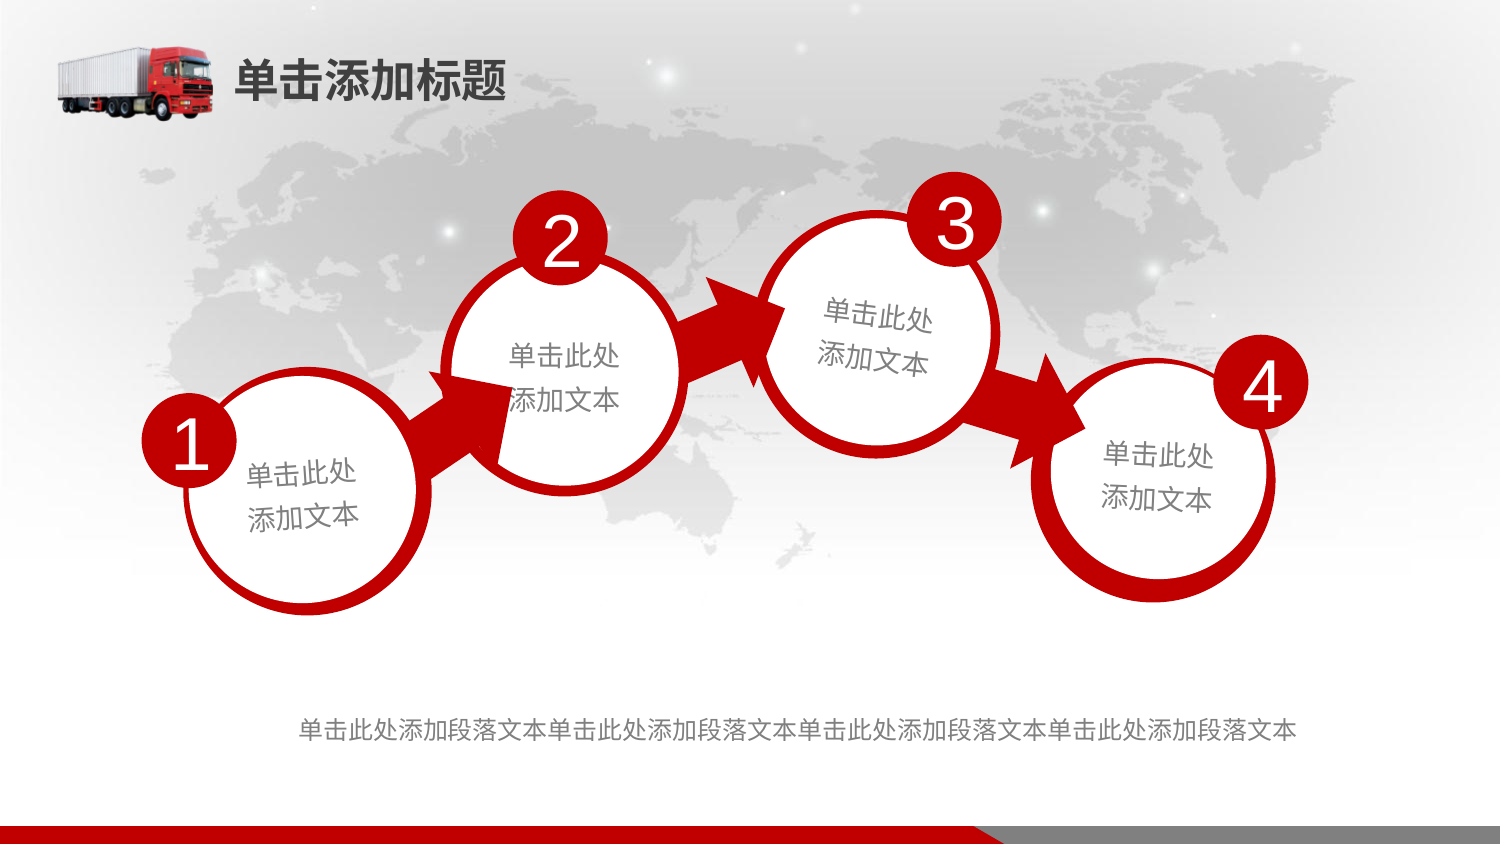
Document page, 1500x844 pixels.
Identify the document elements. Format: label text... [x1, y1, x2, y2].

text_box 单击此处添加段落文本单击此处添加段落文本单击此处添加段落文本单击此处添加段落文本 [184, 691, 1412, 752]
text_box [1030, 334, 1309, 603]
title 单击添加标题 [218, 44, 916, 115]
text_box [450, 190, 742, 513]
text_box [141, 325, 482, 626]
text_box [760, 171, 1052, 498]
picture [0, 0, 1500, 607]
